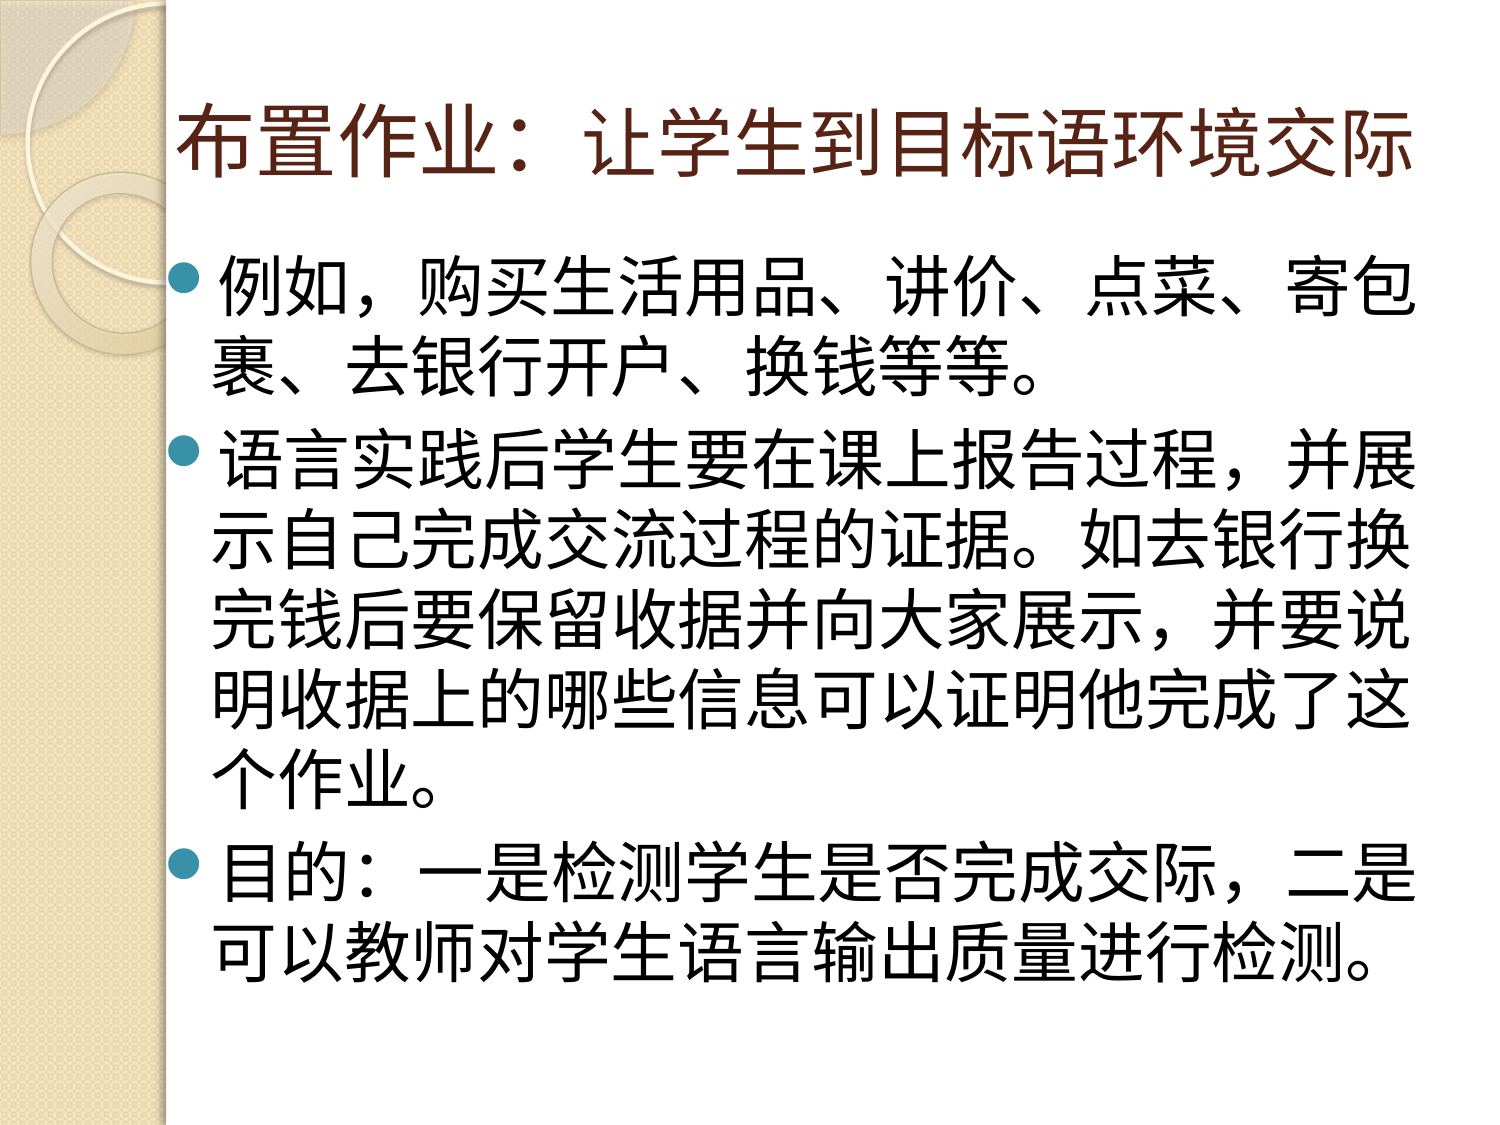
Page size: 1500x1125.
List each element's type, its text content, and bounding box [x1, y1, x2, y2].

list 例如，购买生活用品、讲价、点菜、寄包裹、去银行开户、换钱等等。 语言实践后学生要在课上报告过程，并展示自己完成交流过程的证据。如去银行换完钱后要保留收据并向大家展示，并要说明收据上的哪些信息可以证明他完成了这个作业。 目的：一是检测学生是否完成交际，二是可以教师对学生语言输出质量进行检测。 [135, 237, 1466, 1125]
title 布置作业：让学生到目标语环境交际 [159, 45, 1500, 233]
